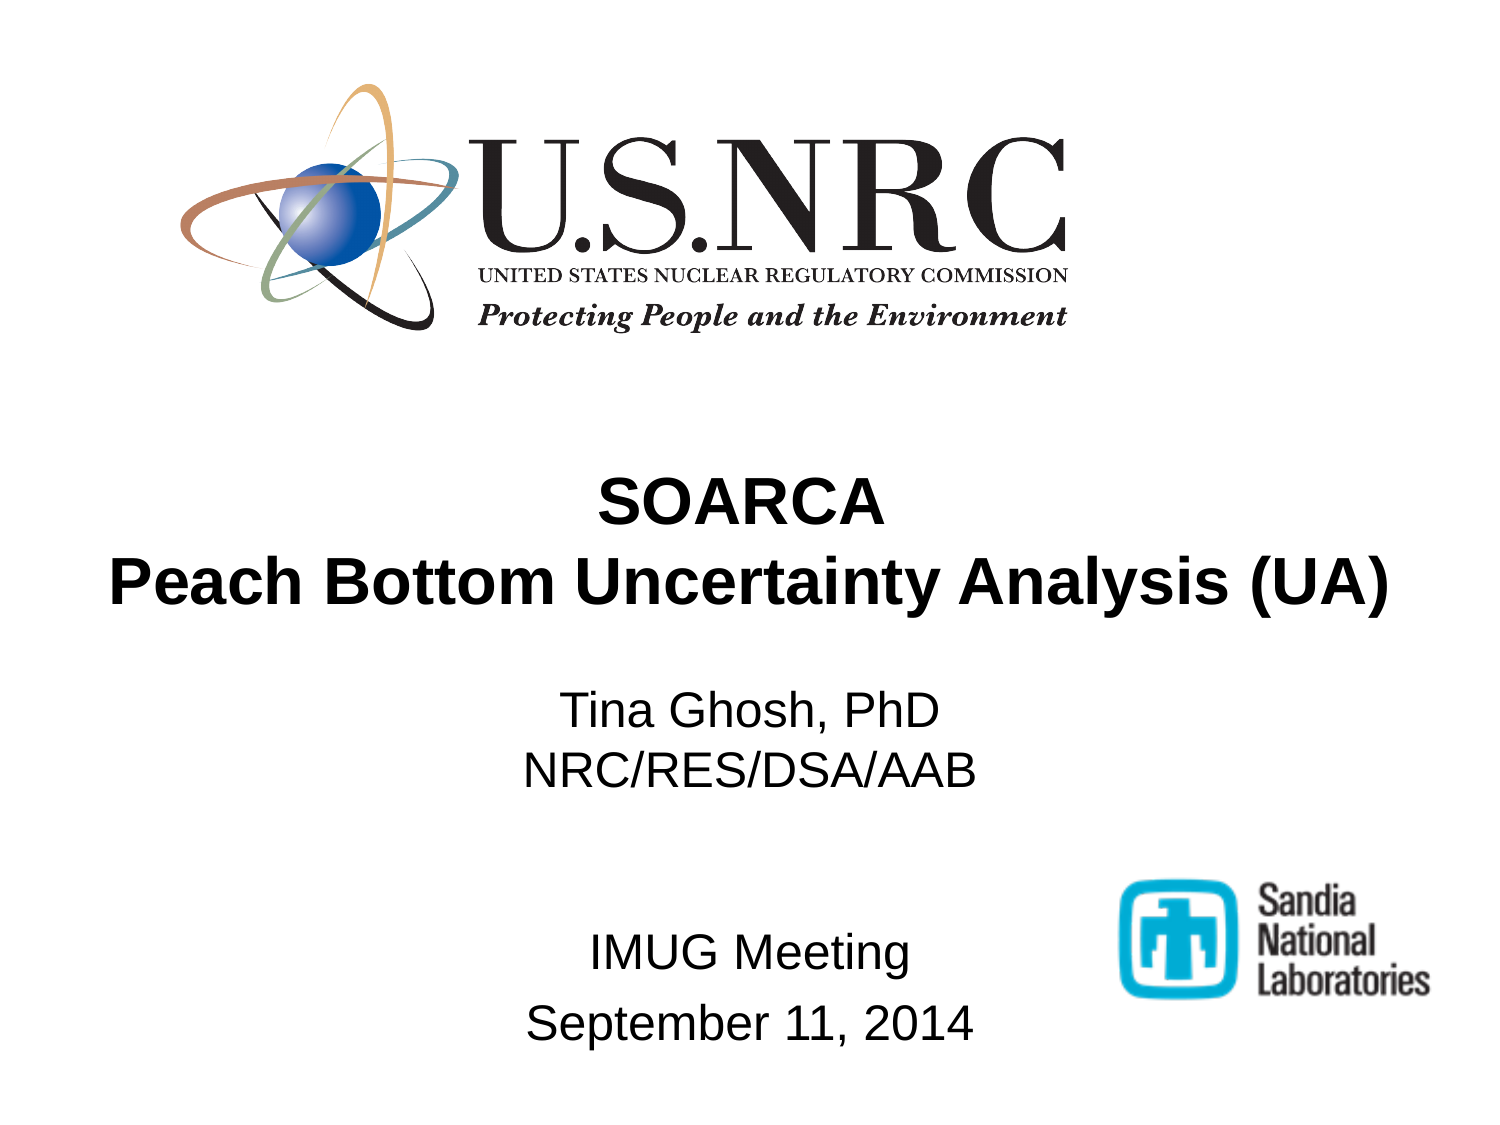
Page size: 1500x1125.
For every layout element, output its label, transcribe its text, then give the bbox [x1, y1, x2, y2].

title SOARCA Peach Bottom Uncertainty Analysis (UA) Tina Ghosh, PhD NRC/RES/DSA/AAB [74, 449, 1426, 676]
subtitle IMUG Meeting September 11, 2014 [224, 912, 1276, 1063]
picture [174, 74, 1075, 342]
picture [1112, 869, 1438, 1013]
